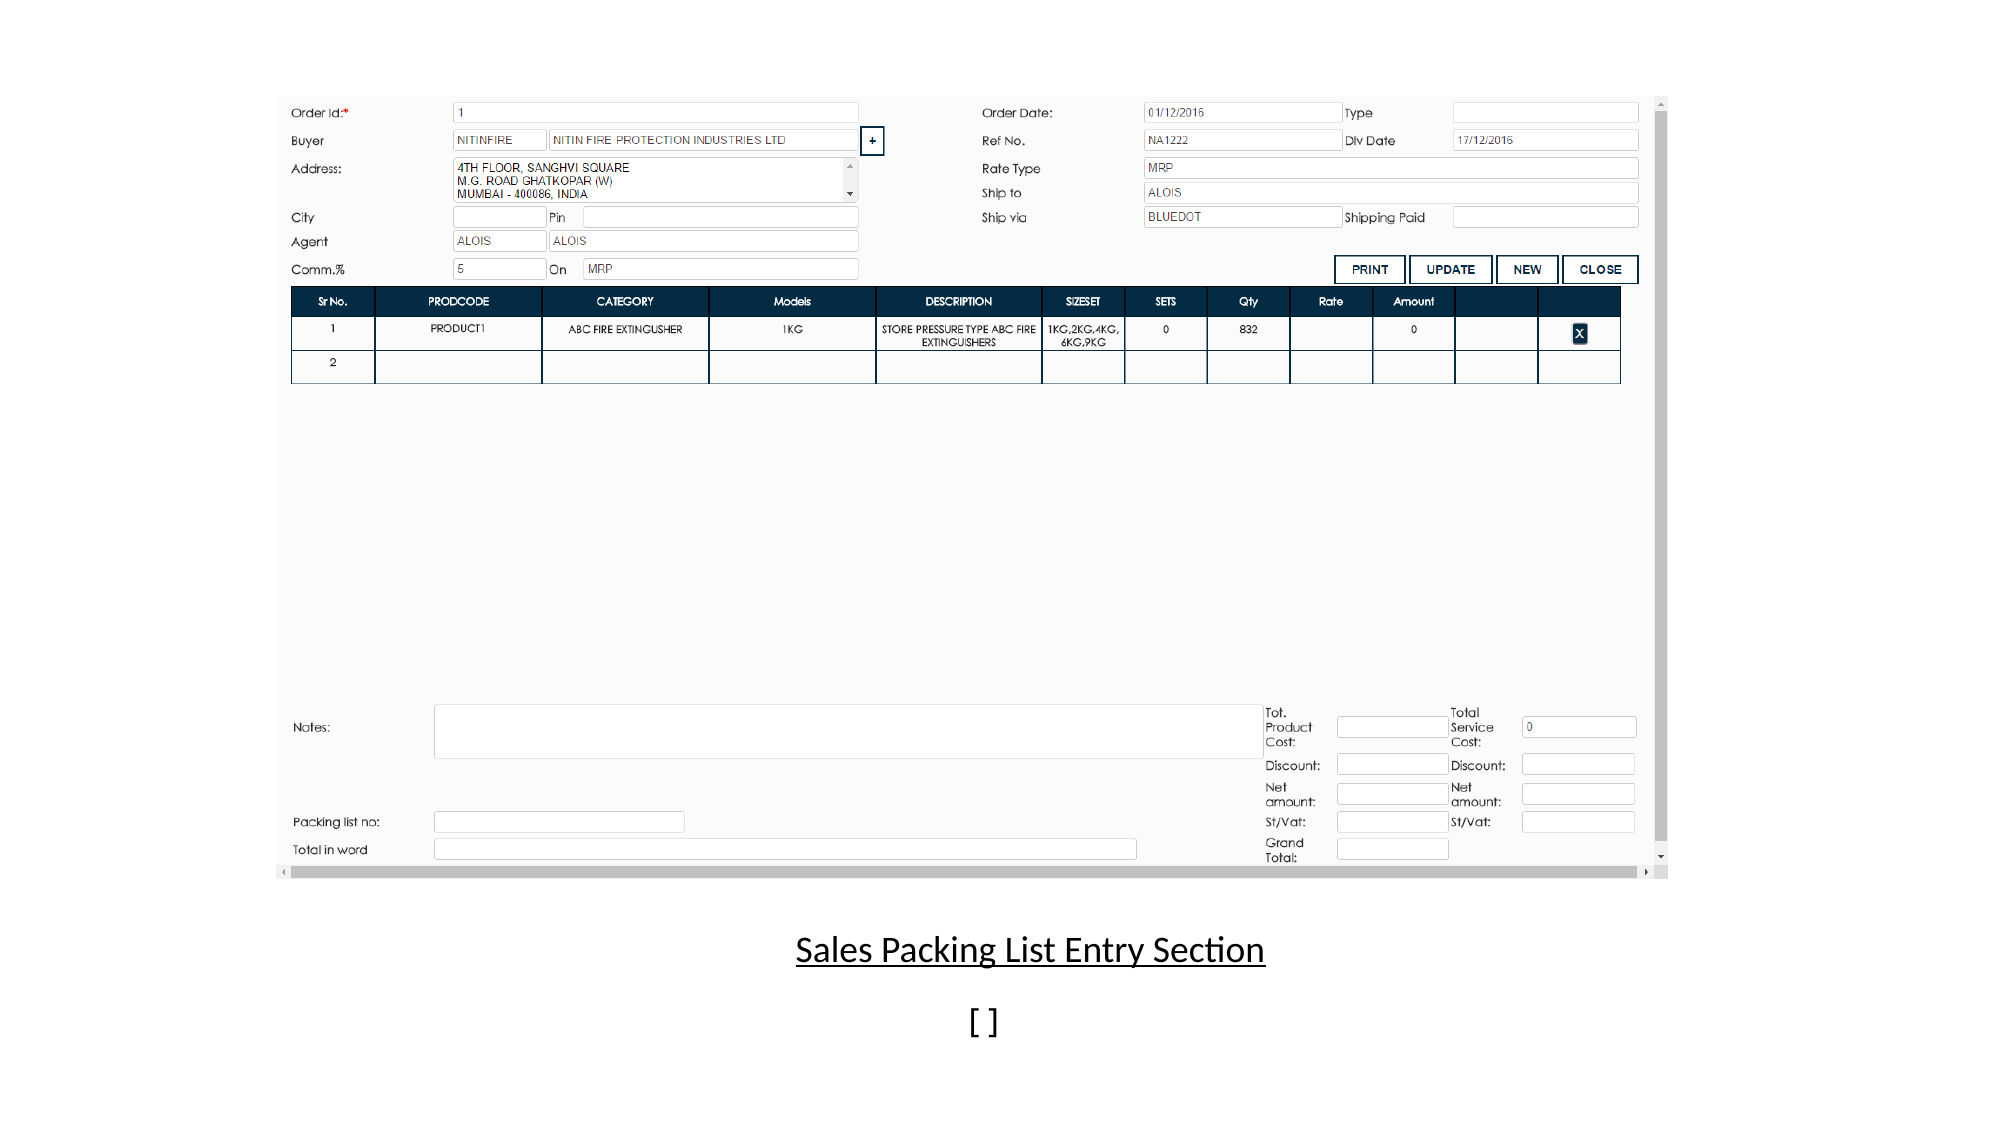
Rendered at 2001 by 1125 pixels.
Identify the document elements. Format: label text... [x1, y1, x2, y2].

text_box [ ] [346, 968, 1622, 1069]
text_box Sales Packing List Entry Section [780, 917, 1281, 968]
picture [276, 96, 1668, 879]
